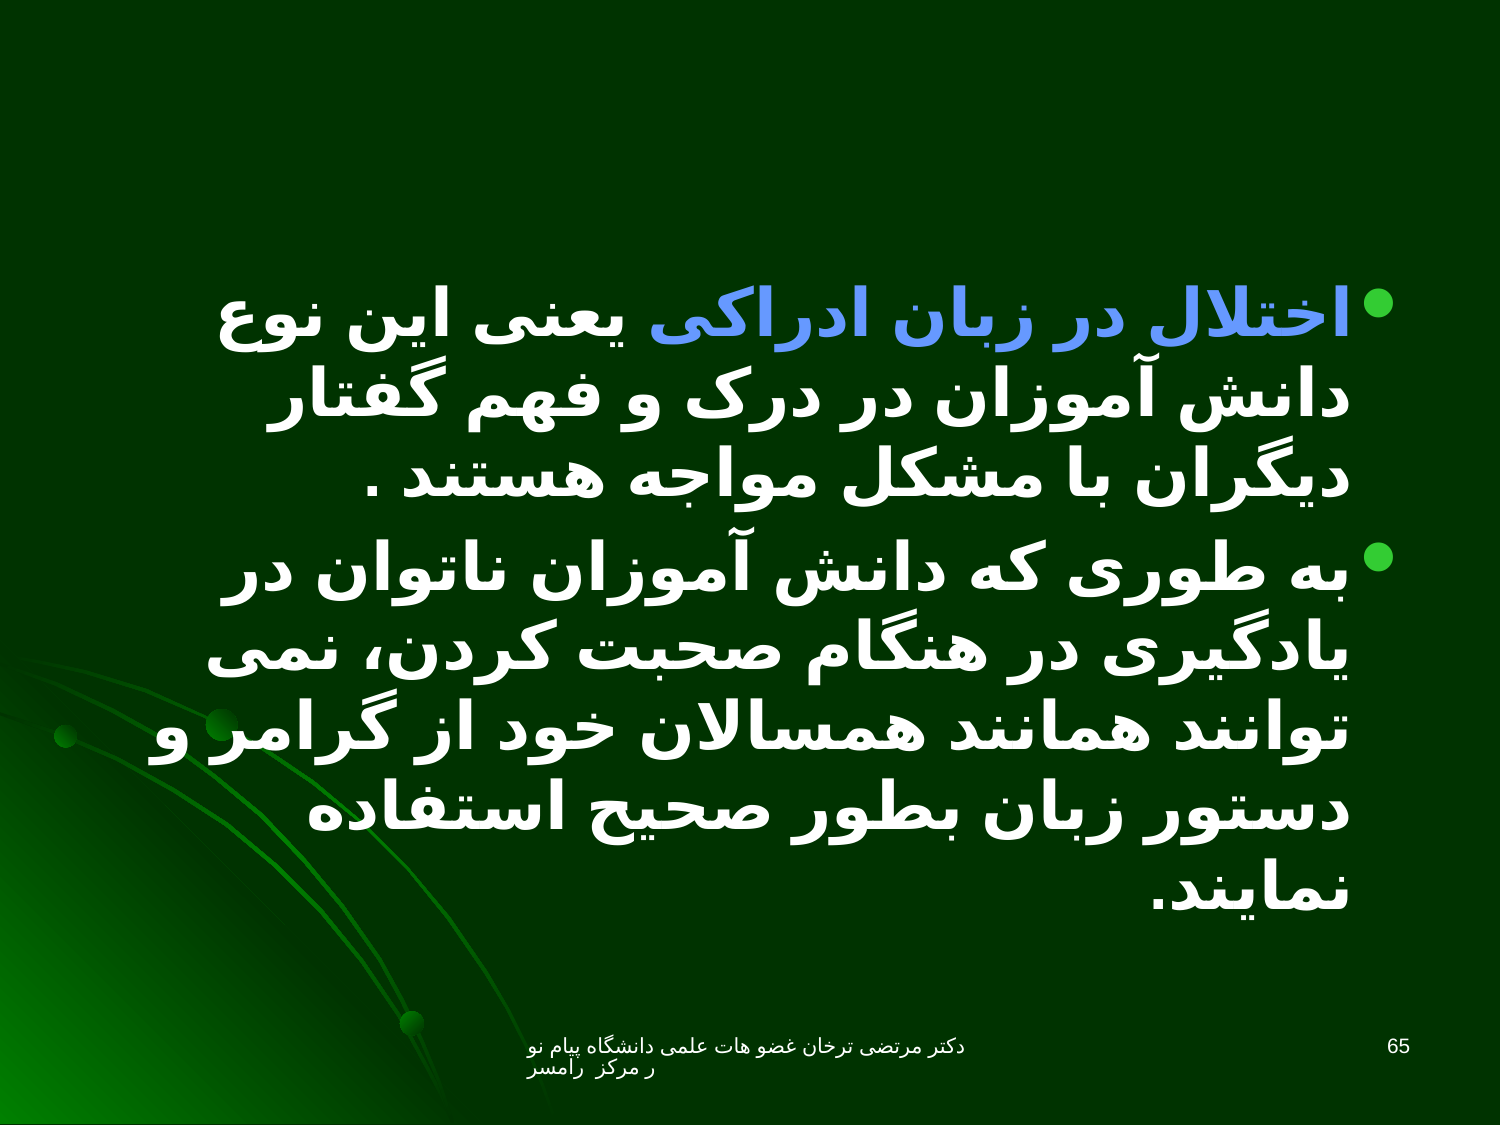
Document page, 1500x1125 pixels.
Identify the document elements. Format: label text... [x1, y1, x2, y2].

list اختلال در زبان ادراکی یعنی این نوع دانش آموزان در درک و فهم گفتار دیگران با مشکل مواجه هستند . به طوری که دانش آموزان ناتوان در یادگیری در هنگام صحبت کردن، نمی توانند همانند همسالان خود از گرامر و دستور زبان بطور صحیح استفاده نمایند. [74, 262, 1426, 1006]
footer دکتر مرتضی ترخان غضو هات علمی دانشگاه پیام نور مرکز رامسر [512, 1024, 988, 1101]
slide_number 65 [1074, 1024, 1426, 1101]
